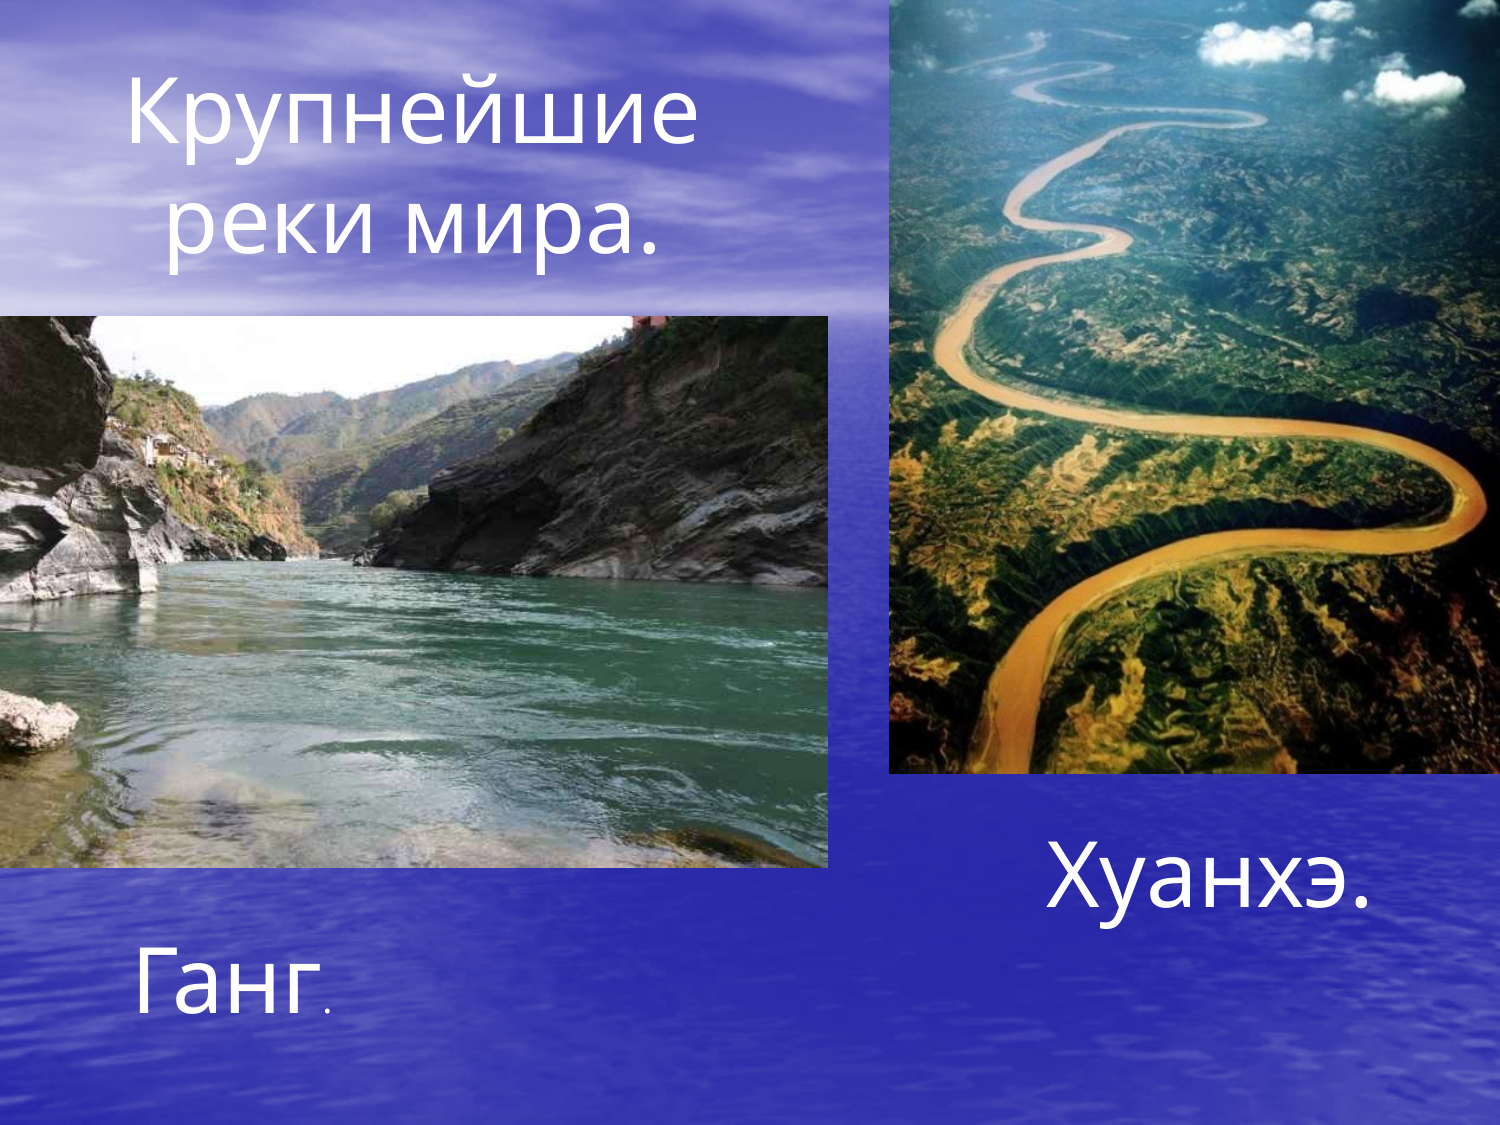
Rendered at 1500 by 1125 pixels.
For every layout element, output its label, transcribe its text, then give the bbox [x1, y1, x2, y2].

text_box Хуанхэ. [1031, 808, 1407, 934]
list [889, 0, 1500, 774]
text_box Ганг. [117, 913, 715, 1039]
title Крупнейшие реки мира. [74, 47, 751, 276]
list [0, 316, 828, 868]
